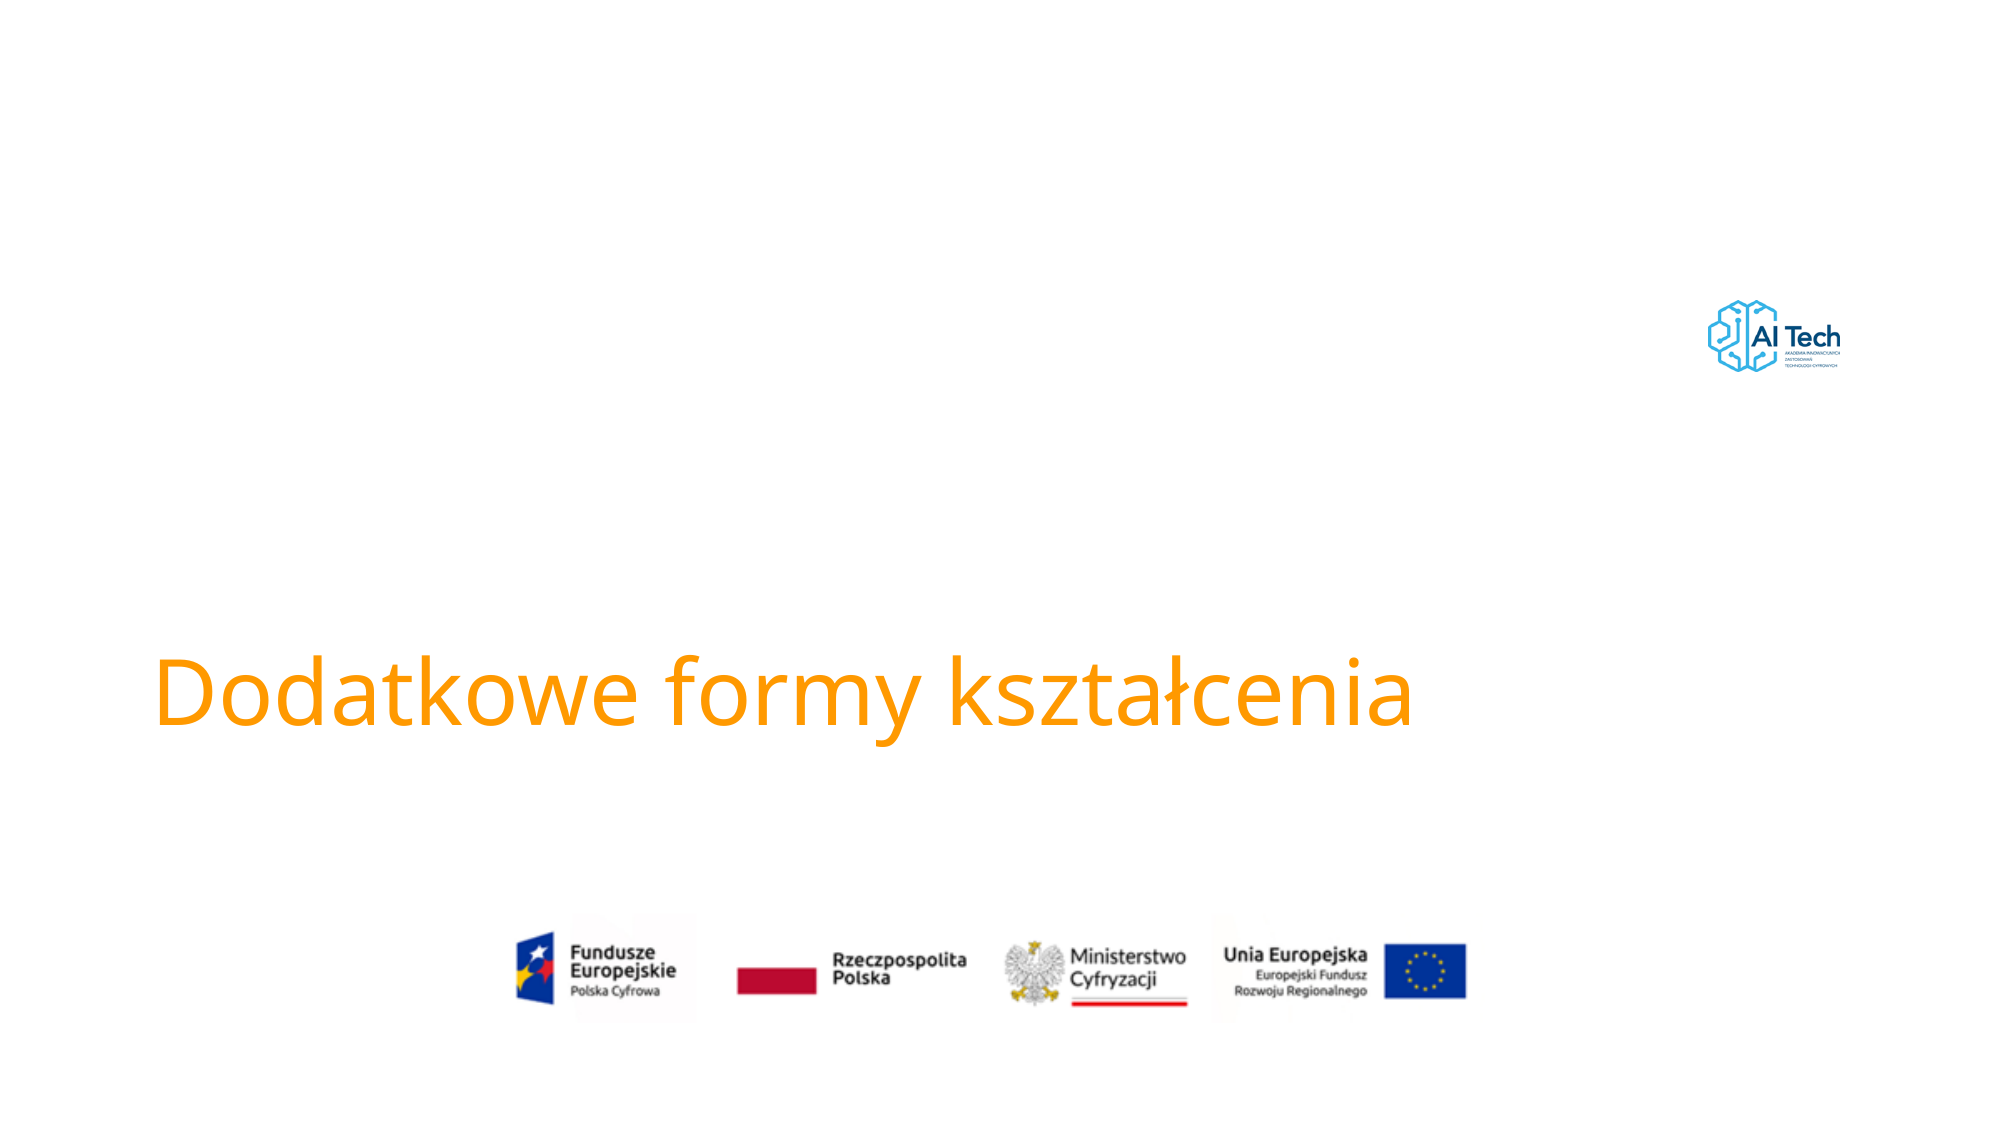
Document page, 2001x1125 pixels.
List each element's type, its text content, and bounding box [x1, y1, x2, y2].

picture [483, 906, 1486, 1023]
title Dodatkowe formy kształcenia [136, 284, 1862, 753]
